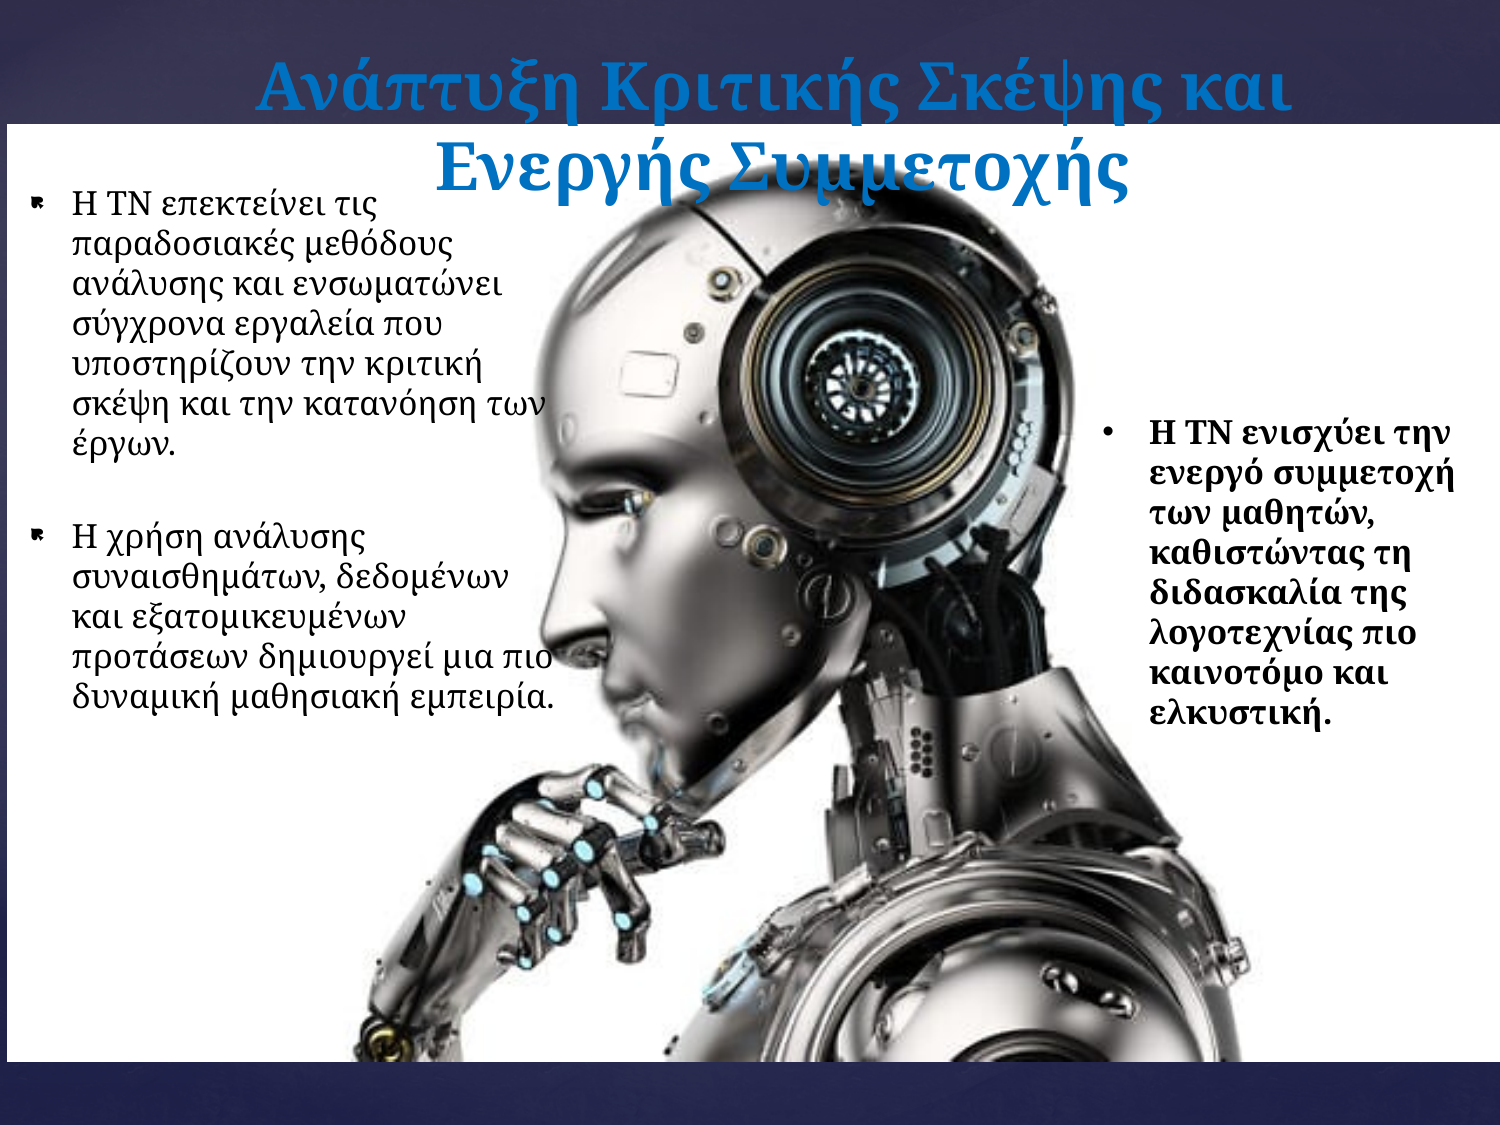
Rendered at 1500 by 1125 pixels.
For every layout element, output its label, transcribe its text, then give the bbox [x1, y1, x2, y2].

text_box Ανάπτυξη Κριτικής Σκέψης και Ενεργής Συμμετοχής [70, 36, 1496, 120]
picture [6, 124, 1500, 1063]
